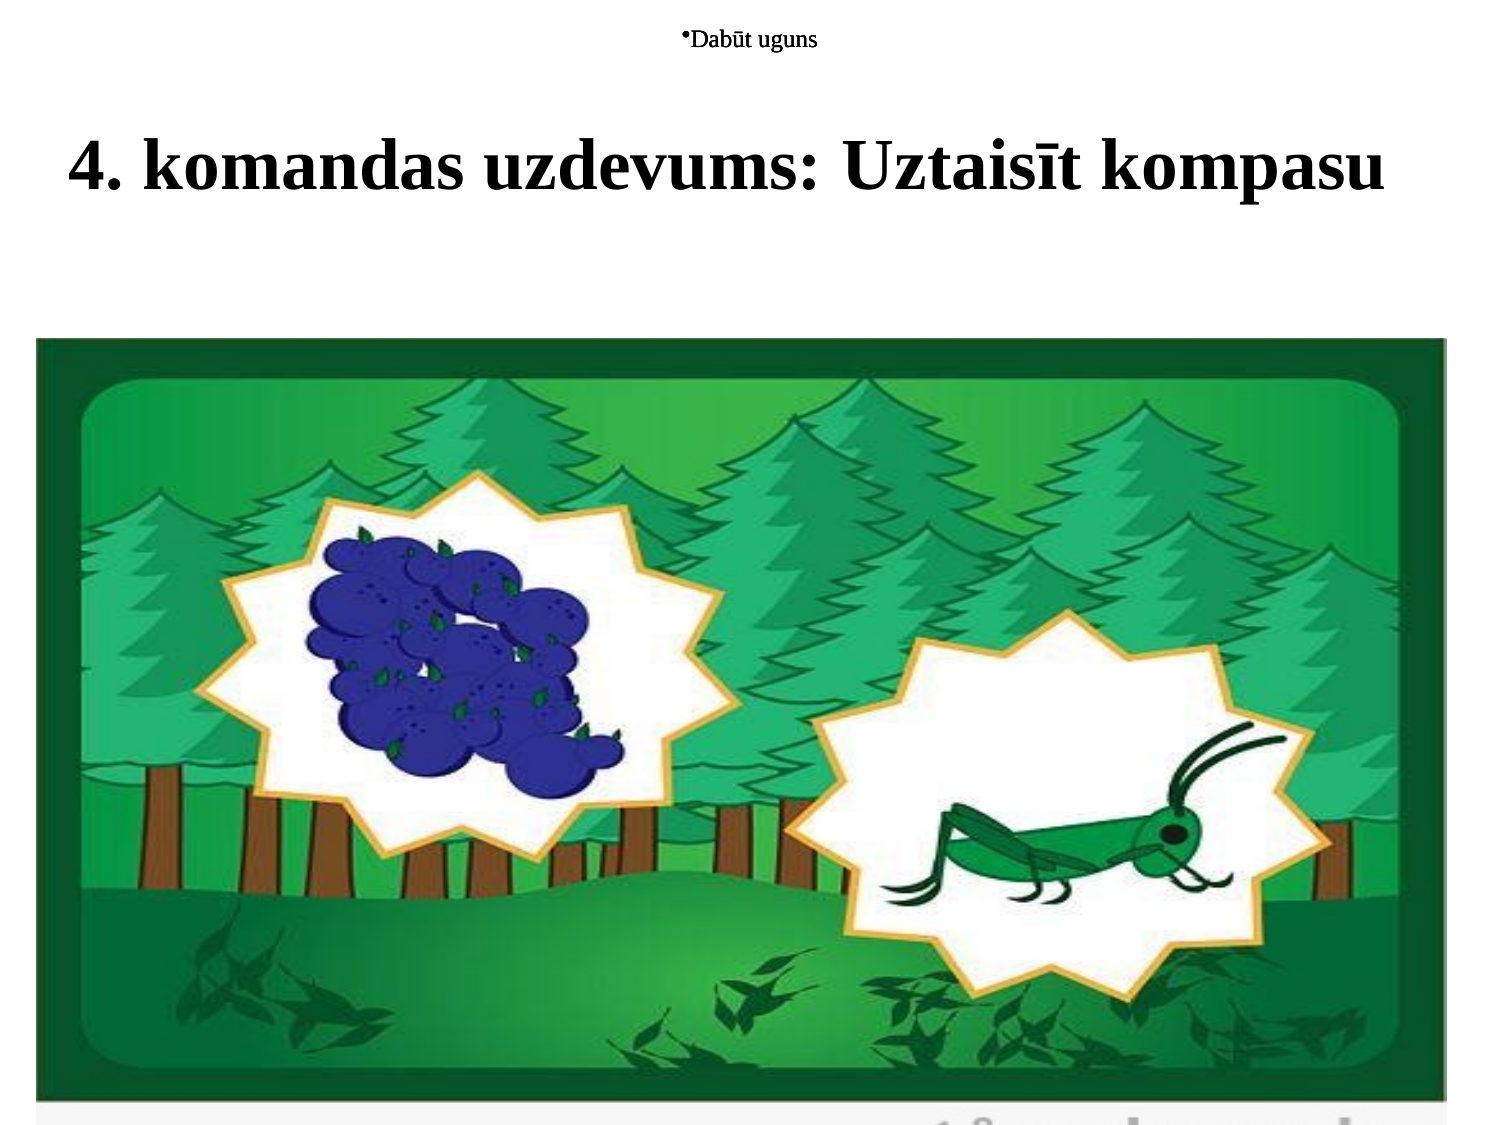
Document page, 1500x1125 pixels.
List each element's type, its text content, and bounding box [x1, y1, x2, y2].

title 4. komandas uzdevums: Uztaisīt kompasu [53, 66, 1404, 254]
picture [35, 337, 1448, 1125]
text_box Dabūt uguns [666, 15, 833, 60]
